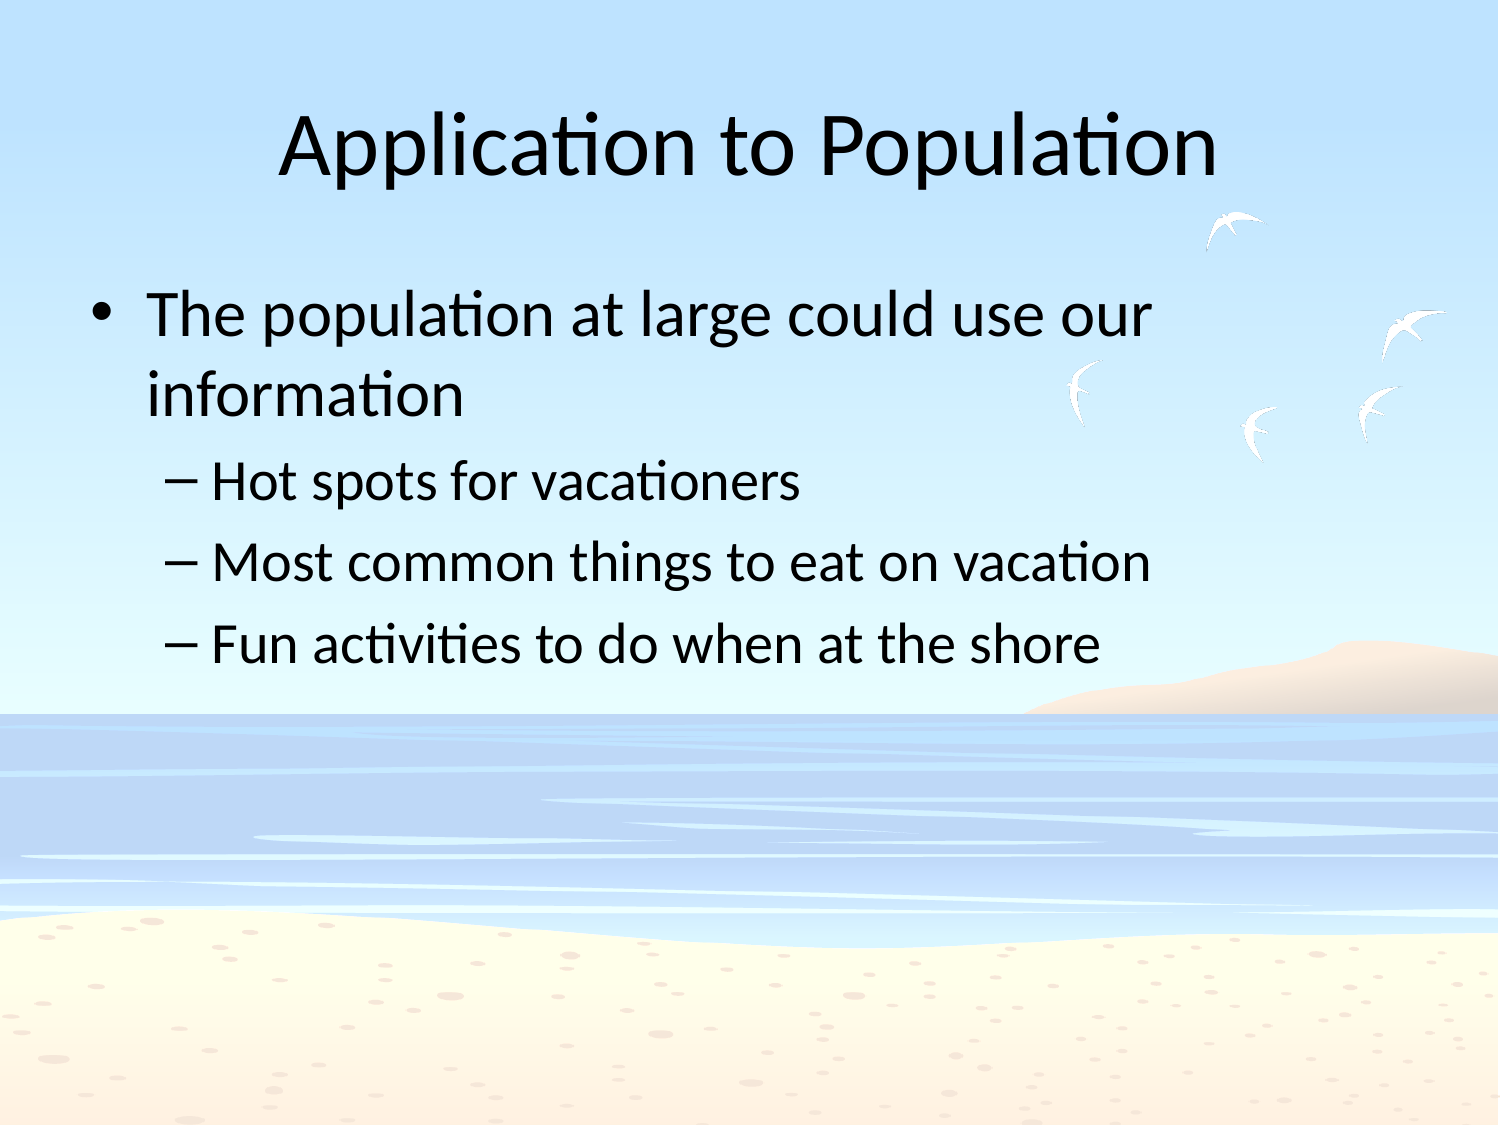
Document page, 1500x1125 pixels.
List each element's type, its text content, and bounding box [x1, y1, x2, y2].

picture [1066, 212, 1447, 463]
list The population at large could use our information Hot spots for vacationers Most common things to eat on vacation Fun activities to do when at the shore [74, 262, 1426, 1006]
title Application to Population [74, 44, 1426, 233]
